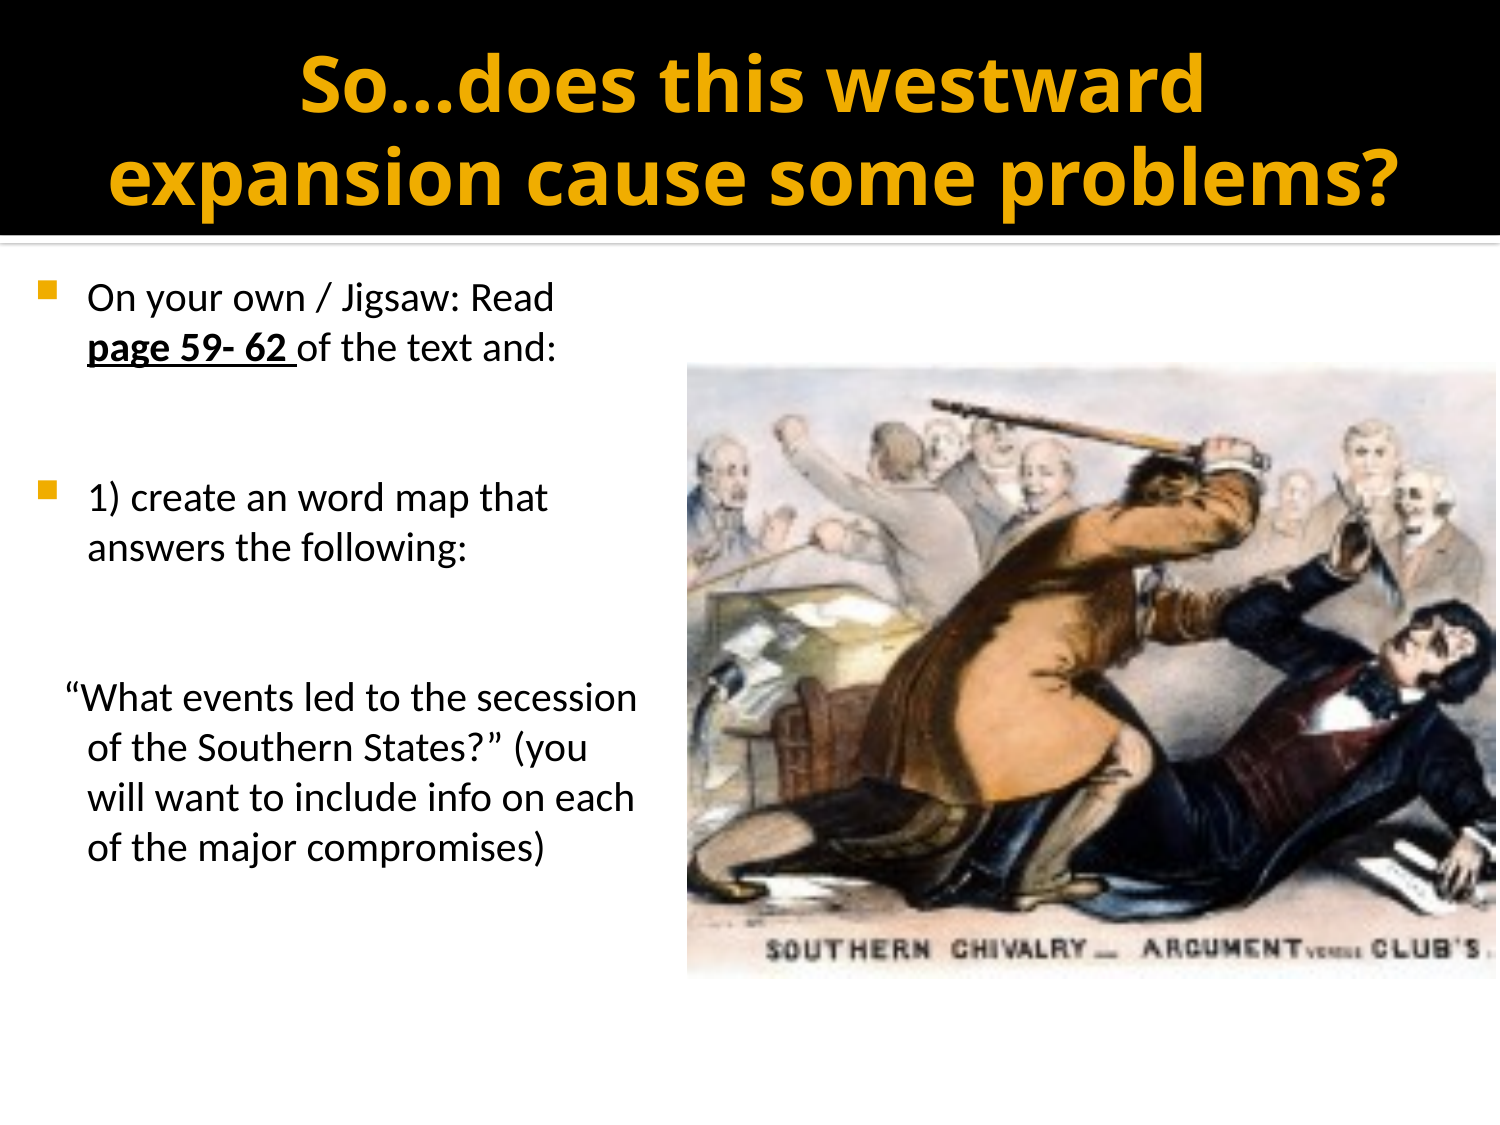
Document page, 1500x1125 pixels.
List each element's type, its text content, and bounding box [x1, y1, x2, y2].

list On your own / Jigsaw: Read page 59- 62 of the text and: 1) create an word map that answers the following: “What events led to the secession of the Southern States?” (you will want to include info on each of the major compromises) [0, 254, 663, 1125]
title So…does this westward expansion cause some problems? [75, 24, 1425, 231]
picture [687, 362, 1496, 979]
